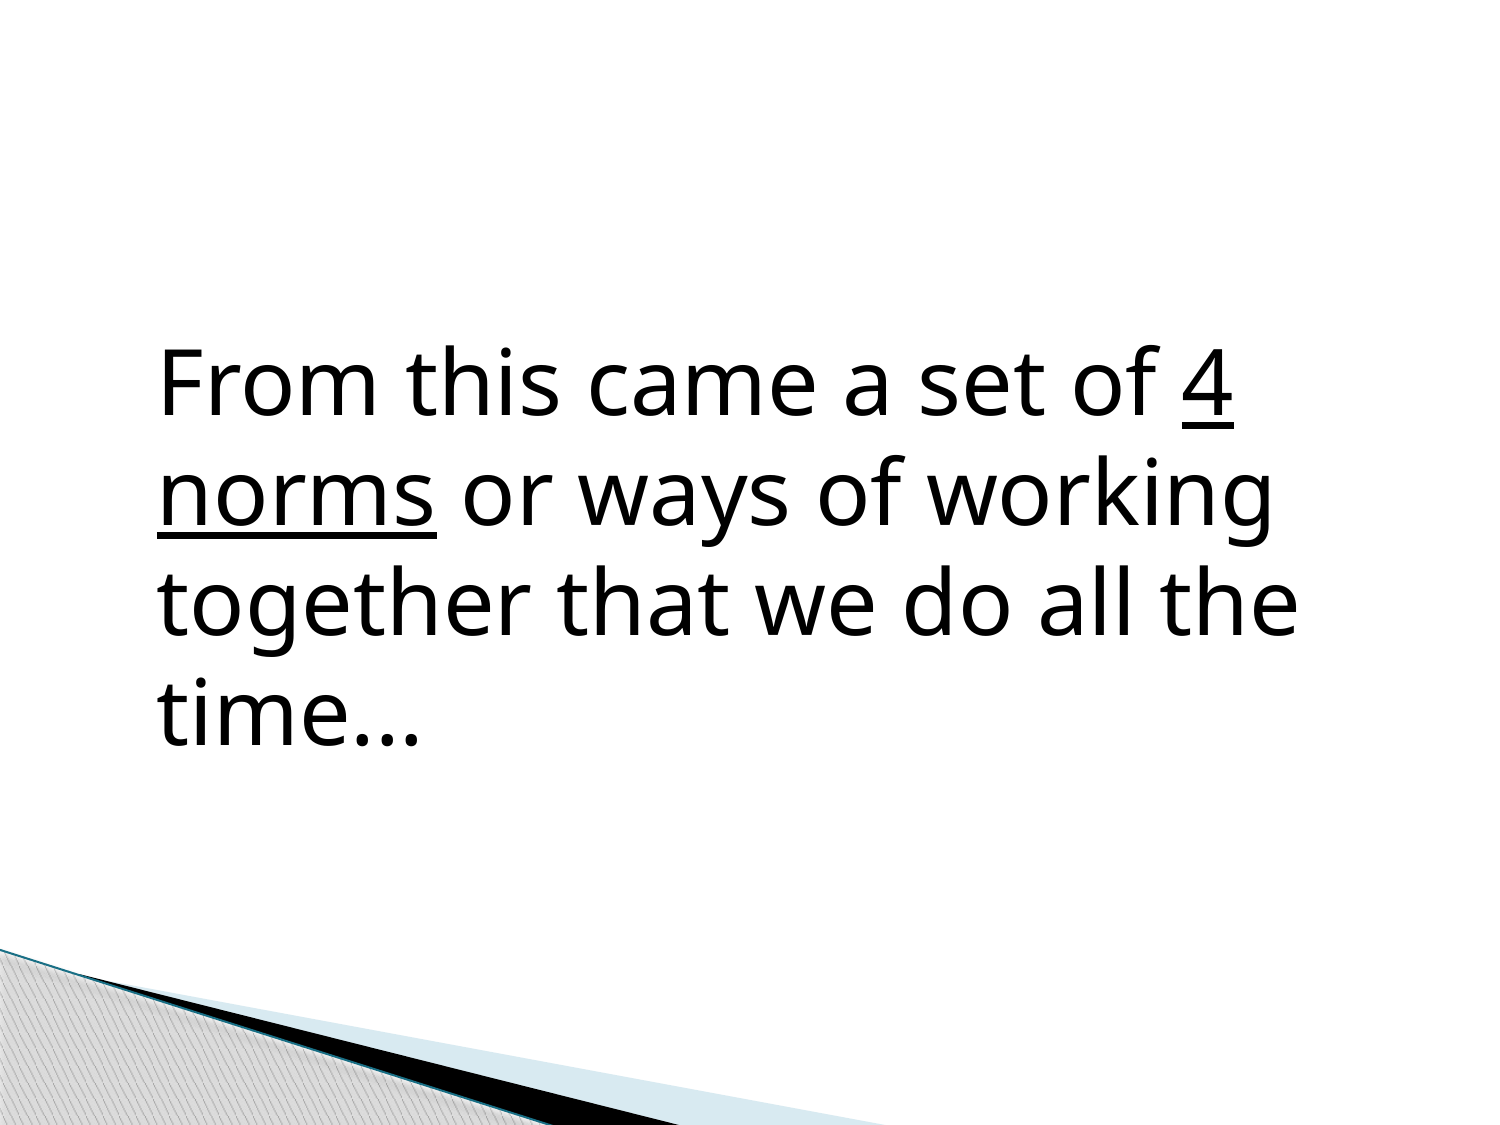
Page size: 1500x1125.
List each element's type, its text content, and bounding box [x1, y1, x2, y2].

list From this came a set of 4 norms or ways of working together that we do all the time... [82, 316, 1432, 812]
